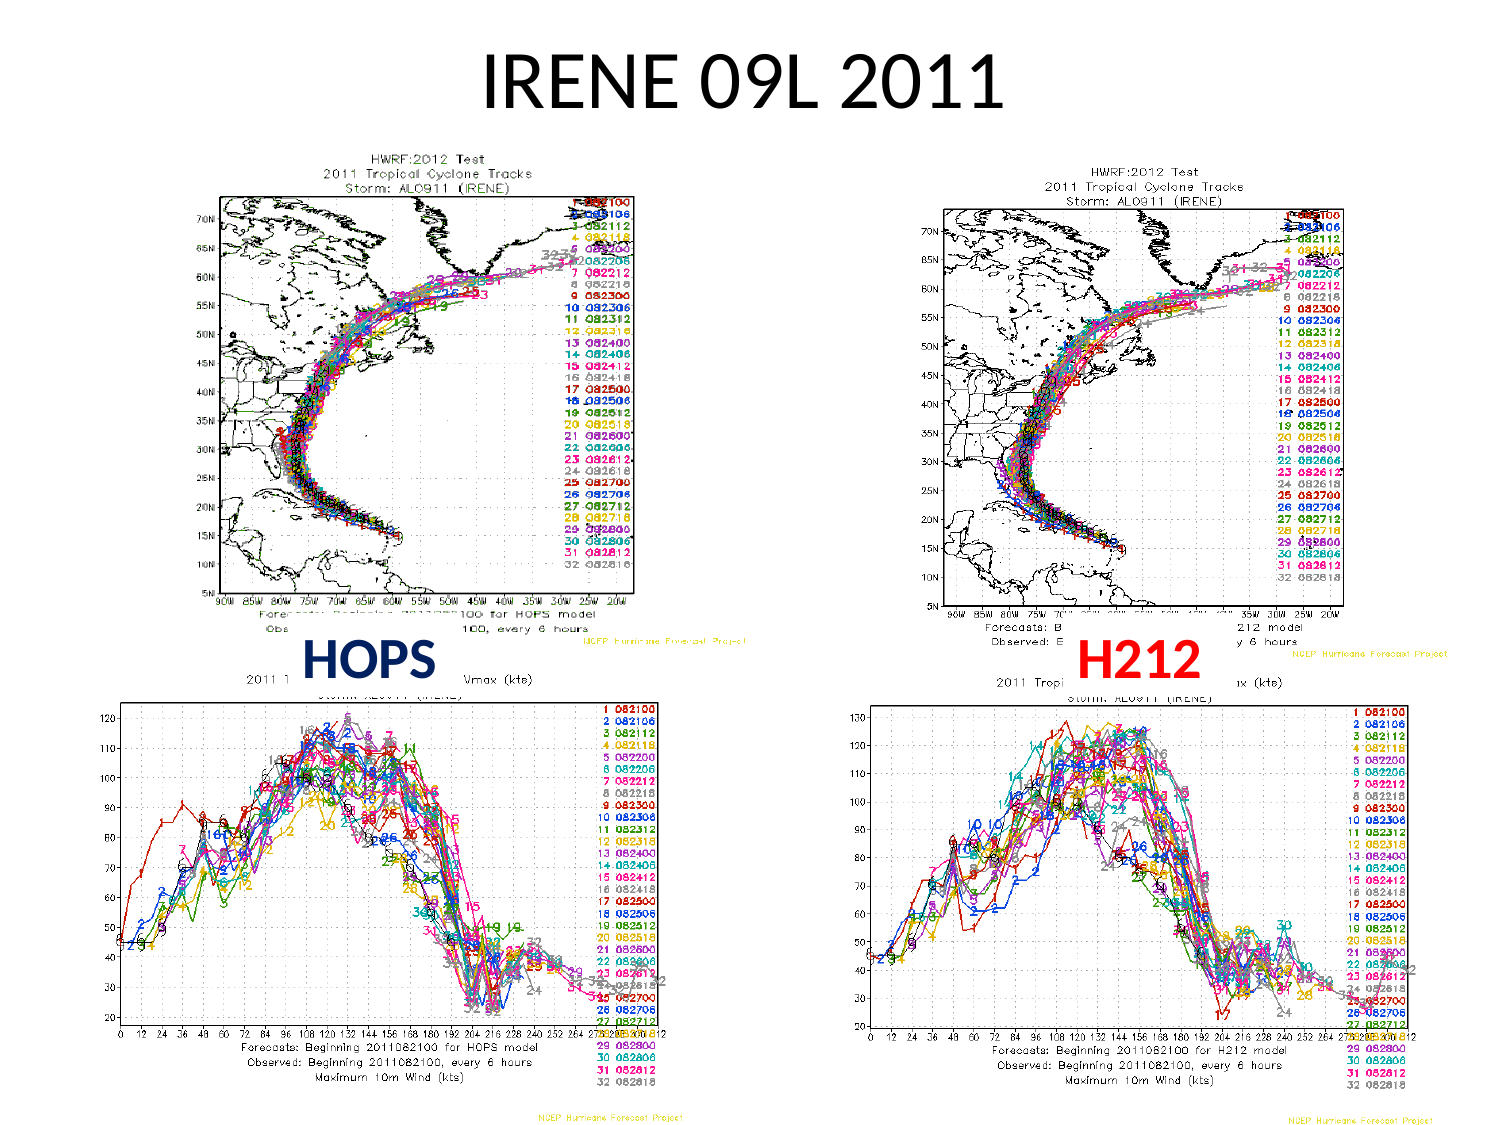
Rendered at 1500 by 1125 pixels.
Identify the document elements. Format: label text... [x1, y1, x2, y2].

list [774, 666, 1435, 1125]
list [24, 653, 685, 1122]
title IRENE 09L 2011 [262, 0, 1225, 150]
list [737, 162, 1451, 658]
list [0, 149, 751, 646]
